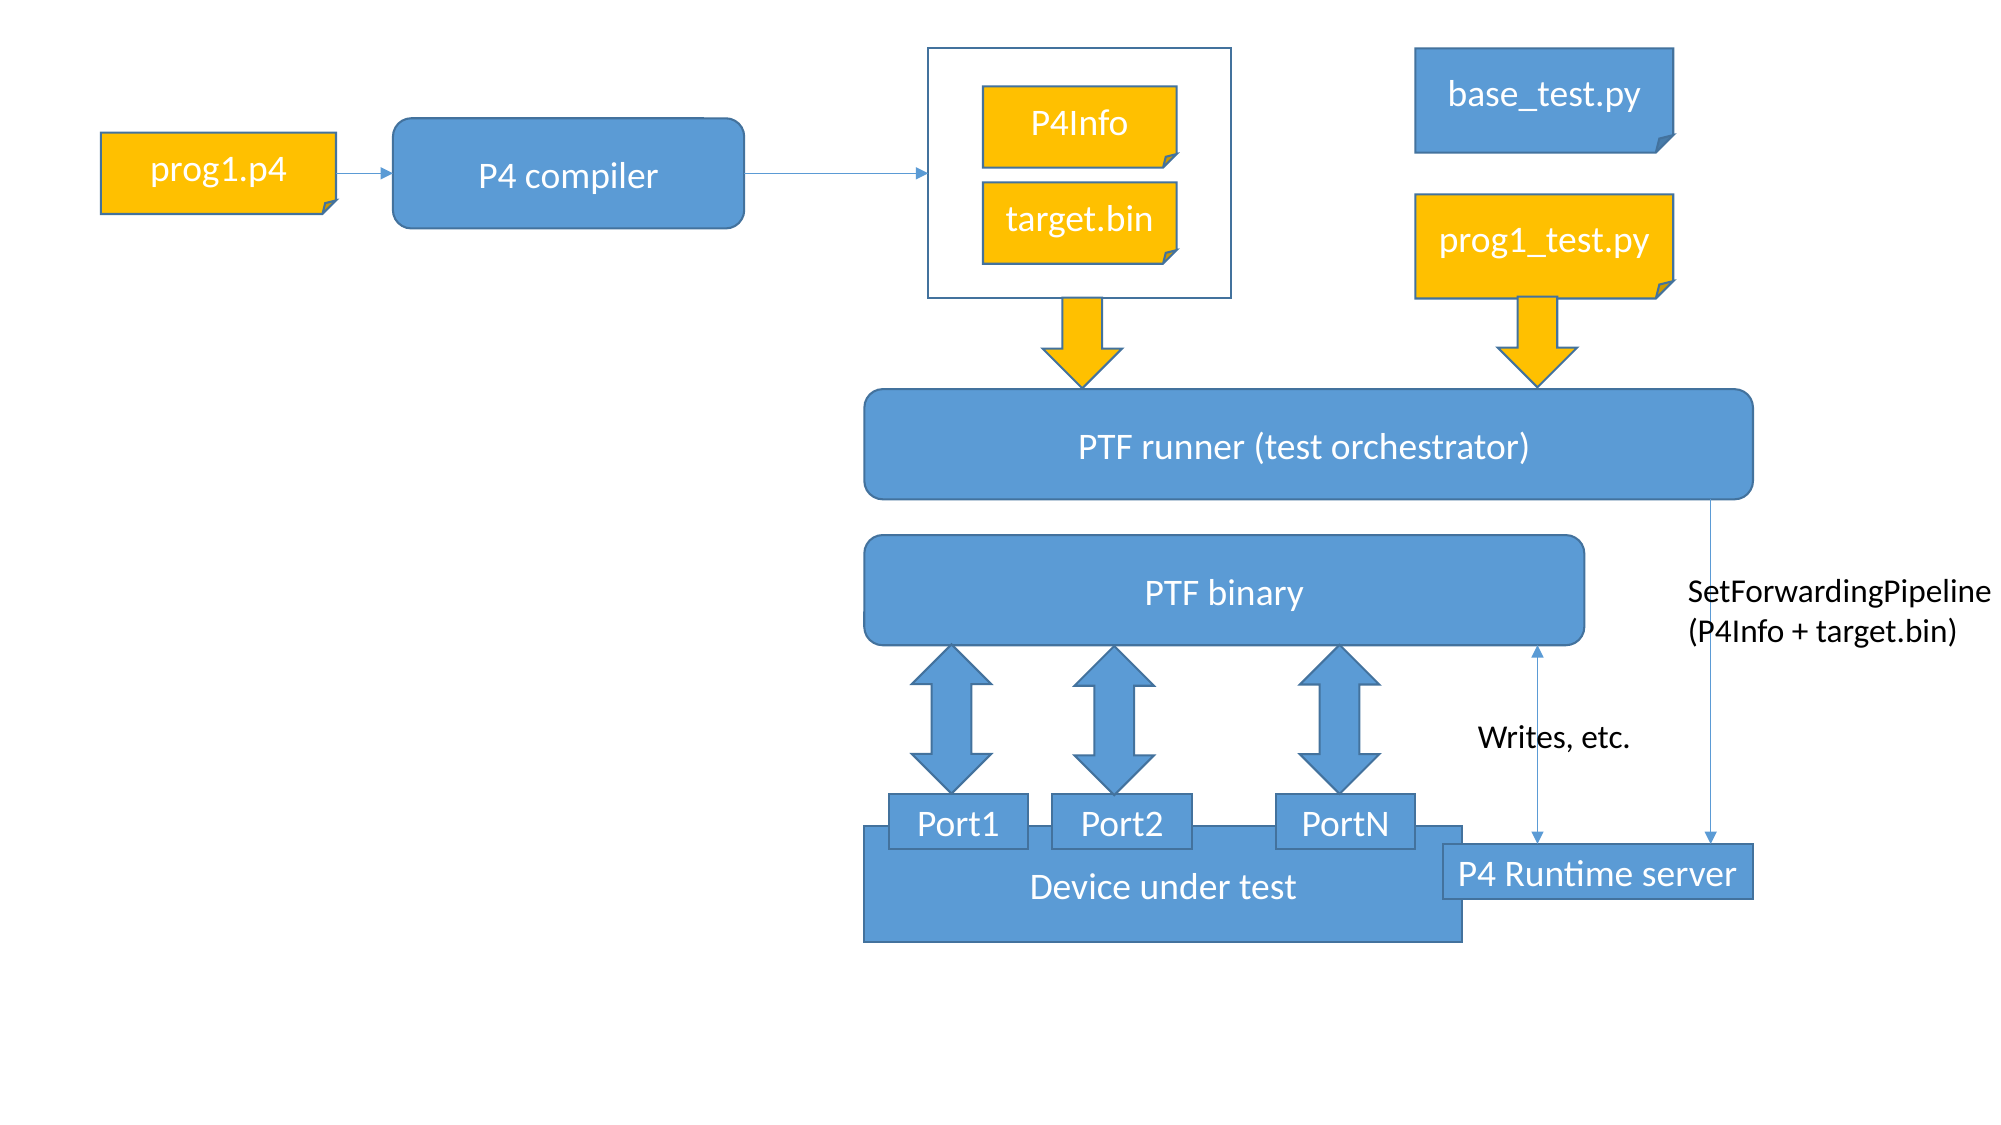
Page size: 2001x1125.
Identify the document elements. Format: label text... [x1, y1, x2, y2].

text_box Device under test [863, 825, 1463, 943]
text_box Port2 [1051, 793, 1193, 850]
text_box [1072, 644, 1157, 797]
text_box [1040, 299, 1125, 390]
text_box [1495, 299, 1580, 389]
text_box [1297, 643, 1382, 796]
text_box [928, 48, 1232, 299]
text_box P4 compiler [391, 117, 746, 230]
text_box SetForwardingPipeline (P4Info + target.bin) [1711, 561, 2000, 656]
text_box prog1.p4 [99, 131, 340, 216]
text_box Writes, etc. [1538, 707, 1647, 763]
text_box PTF runner (test orchestrator) [863, 388, 1755, 501]
text_box [909, 642, 994, 796]
text_box SetForwardingPipeline (P4Info + target.bin) [1673, 561, 1710, 656]
text_box Writes, etc. [1463, 707, 1537, 763]
text_box PortN [1275, 793, 1416, 850]
text_box Port1 [888, 793, 1029, 850]
text_box PTF binary [863, 534, 1586, 647]
text_box P4 Runtime server [1442, 843, 1754, 900]
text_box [1415, 48, 1674, 299]
